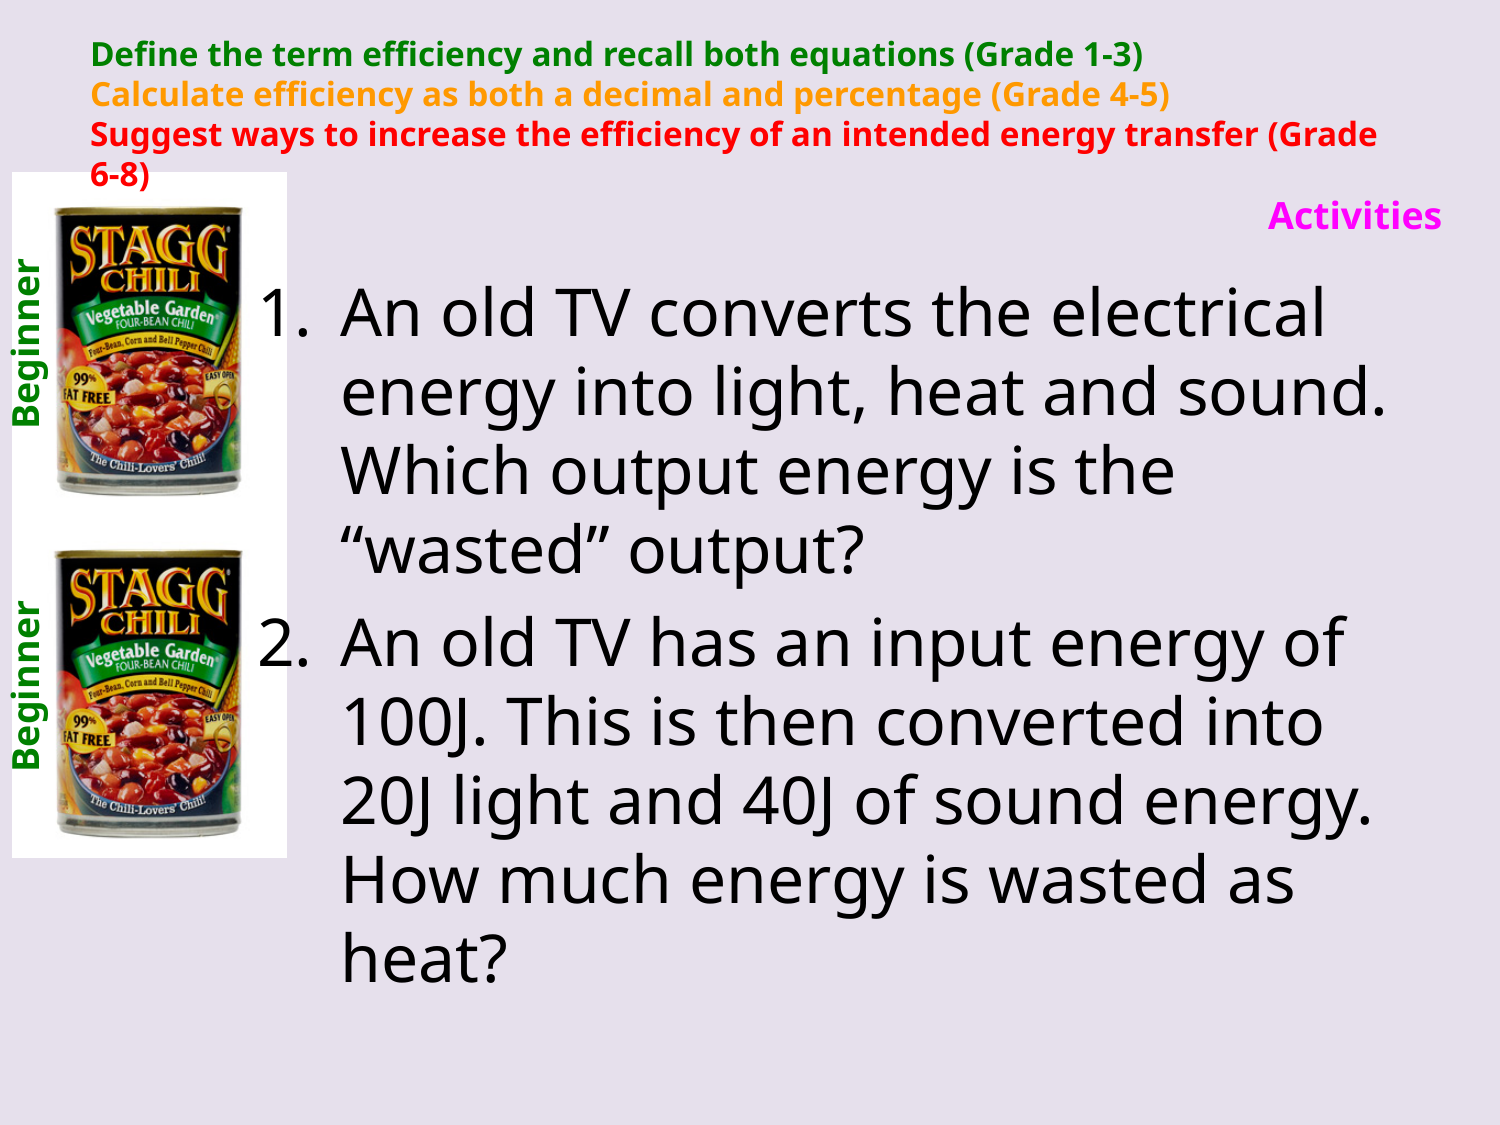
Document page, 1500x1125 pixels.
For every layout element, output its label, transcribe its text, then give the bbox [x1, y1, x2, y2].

title Define the term efficiency and recall both equations (Grade 1-3) Calculate efficiency as both a decimal and percentage (Grade 4-5) Suggest ways to increase the efficiency of an intended energy transfer (Grade 6-8) [75, 19, 1425, 207]
picture [12, 172, 287, 859]
text_box Activities [1253, 184, 1458, 245]
text_box Beginner [0, 586, 7, 788]
text_box Beginner [0, 243, 7, 445]
list An old TV converts the electrical energy into light, heat and sound. Which output energy is the “wasted” output? An old TV has an input energy of 100J. This is then converted into 20J light and 40J of sound energy. How much energy is wasted as heat? [242, 262, 1425, 1005]
